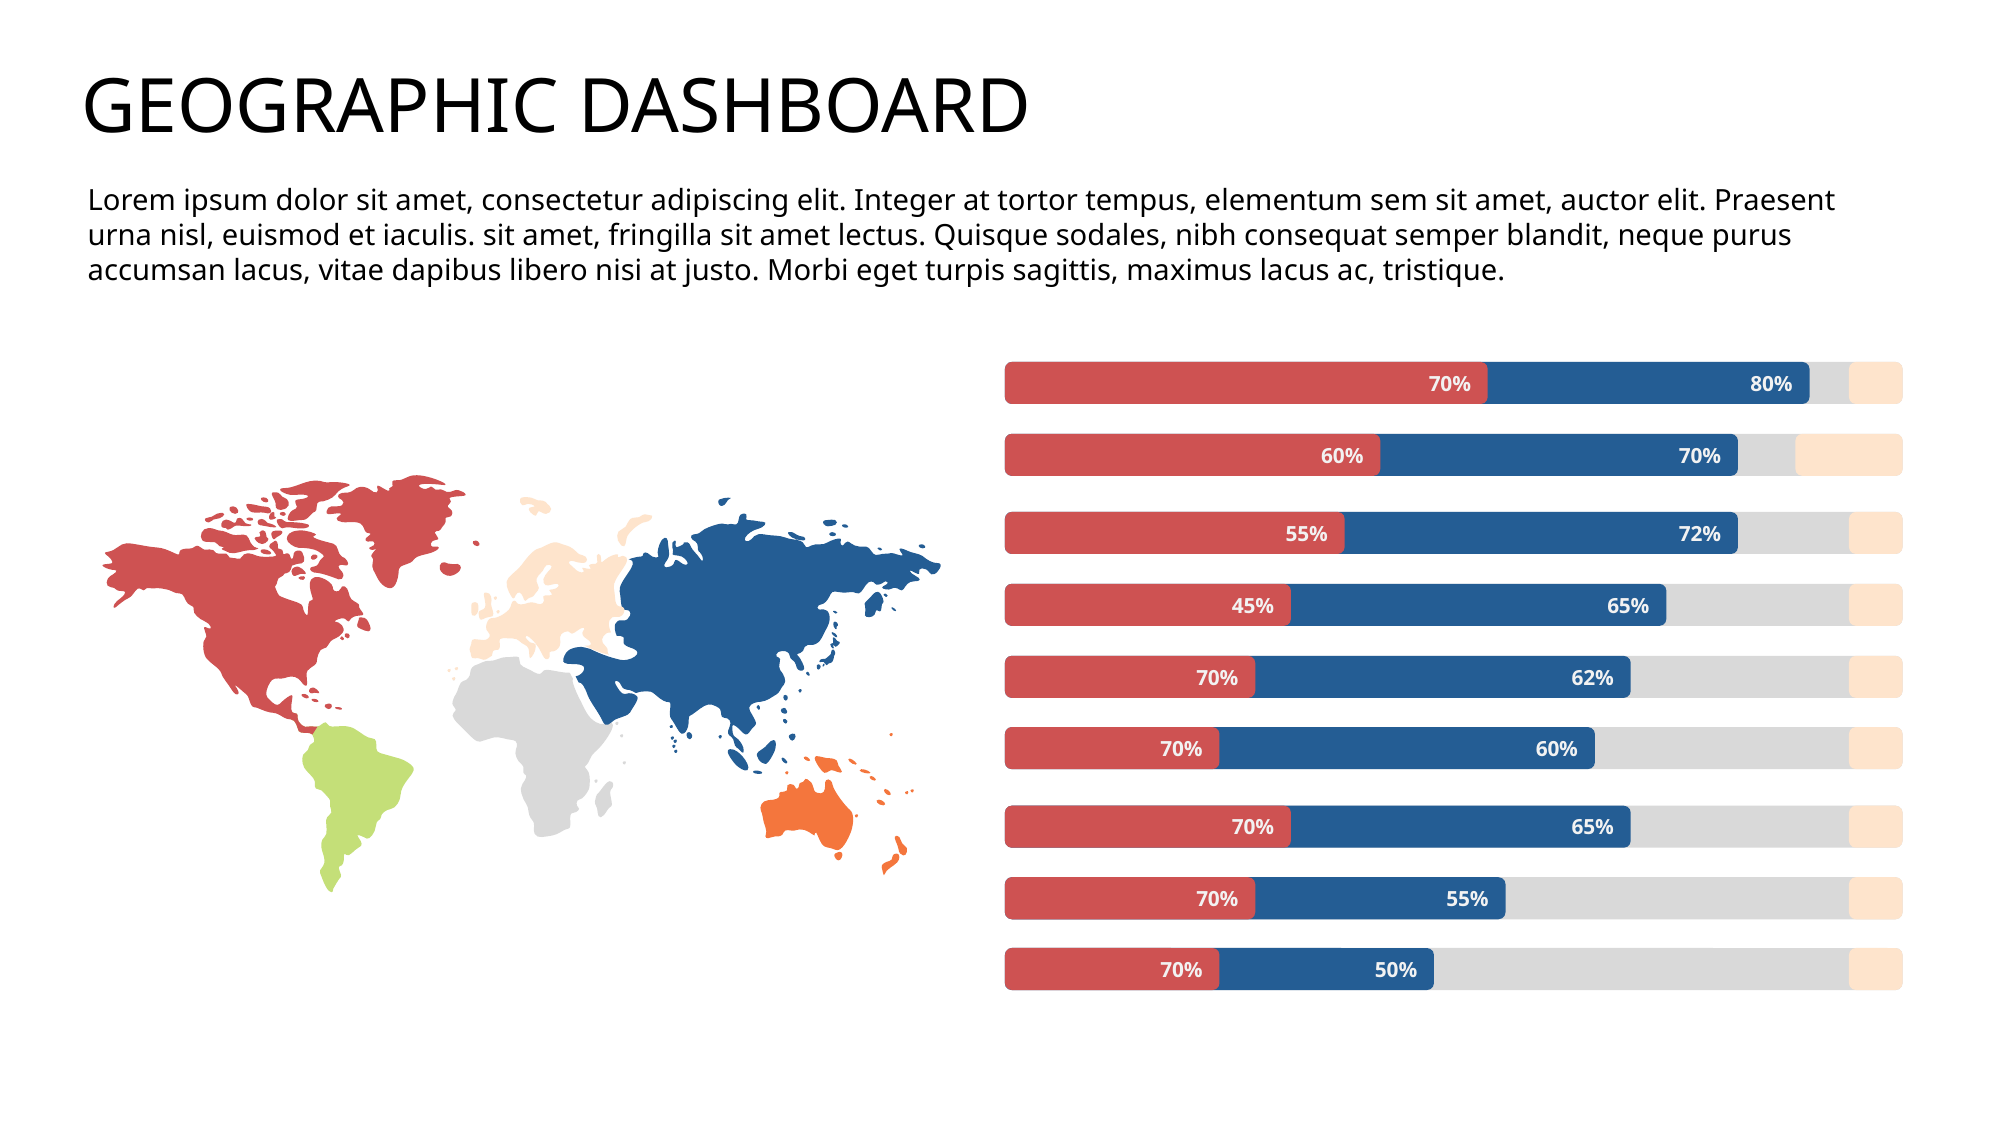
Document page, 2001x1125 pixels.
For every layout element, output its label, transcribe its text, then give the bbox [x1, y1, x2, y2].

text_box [97, 475, 945, 895]
text_box Lorem ipsum dolor sit amet, consectetur adipiscing elit. Integer at tortor tempus, elementum sem sit amet, auctor elit. Praesent urna nisl, euismod et iaculis. sit amet, fringilla sit amet lectus. Quisque sodales, nibh consequat semper blandit, neque purus accumsan lacus, vitae dapibus libero nisi at justo. Morbi eget turpis sagittis, maximus lacus ac, tristique. [72, 174, 1903, 294]
title GEOGRAPHIC DASHBOARD [66, 0, 1944, 218]
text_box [1004, 361, 1903, 991]
